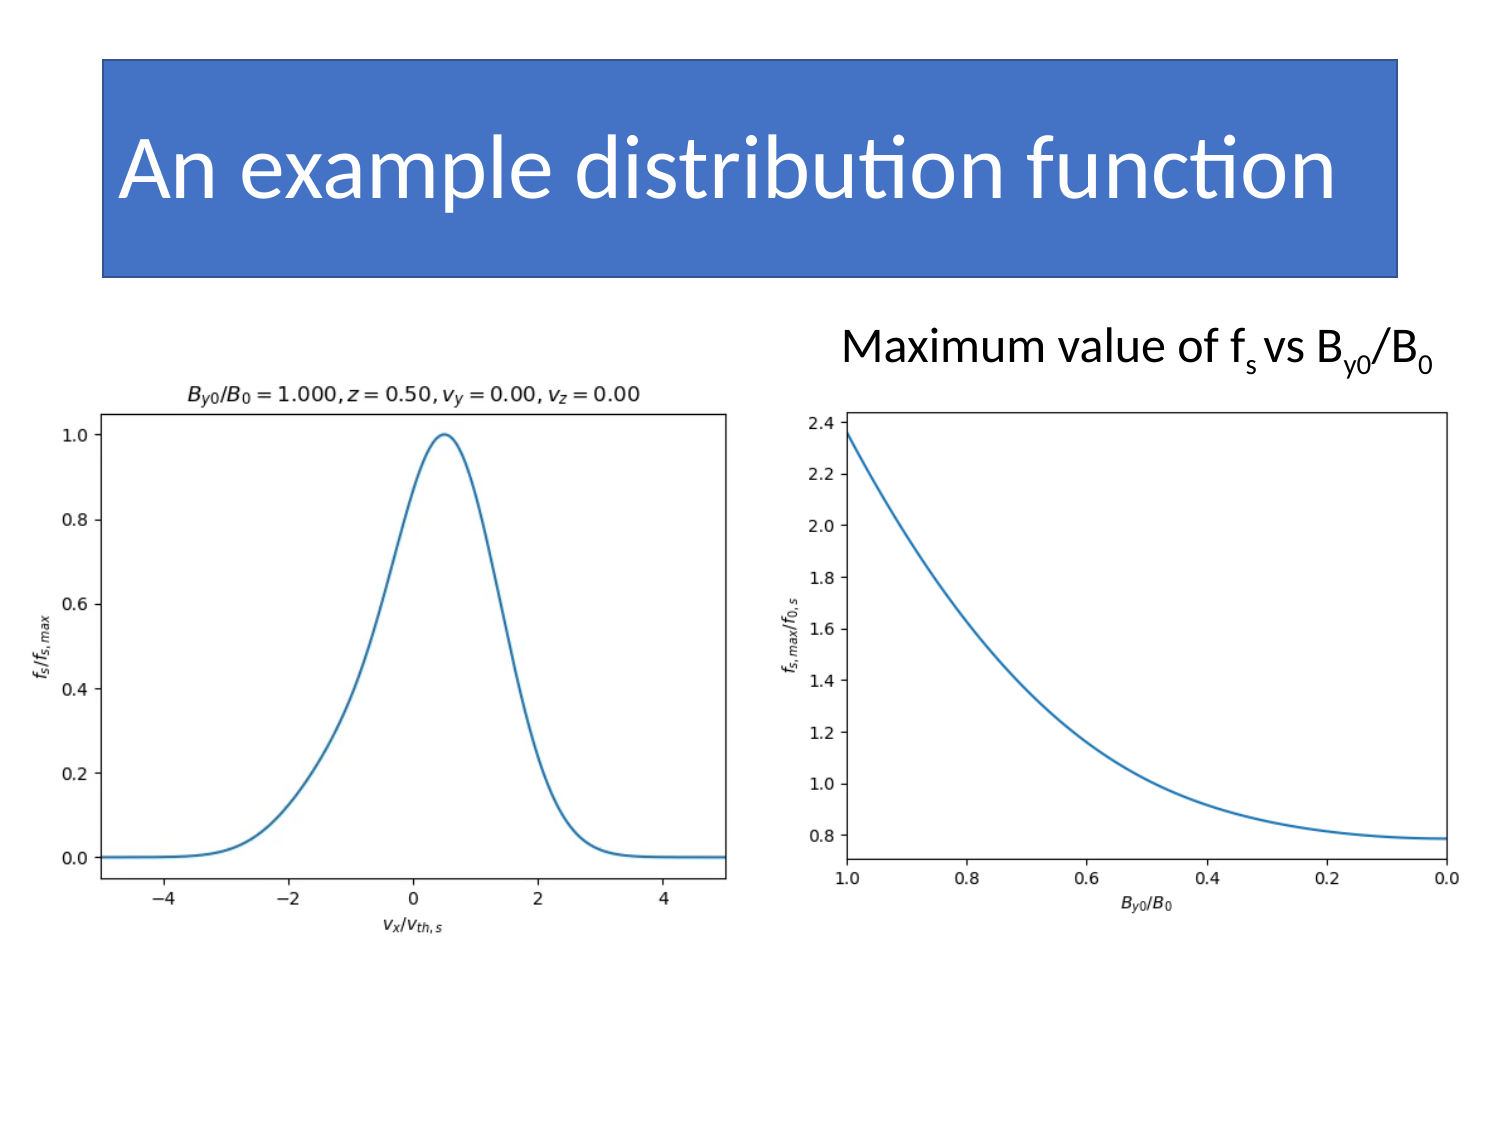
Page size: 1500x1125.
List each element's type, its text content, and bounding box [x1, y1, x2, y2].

title An example distribution function [102, 59, 1398, 278]
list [0, 340, 807, 946]
picture [749, 342, 1500, 923]
text_box Maximum value of fs vs By0/B0 [826, 304, 1448, 342]
